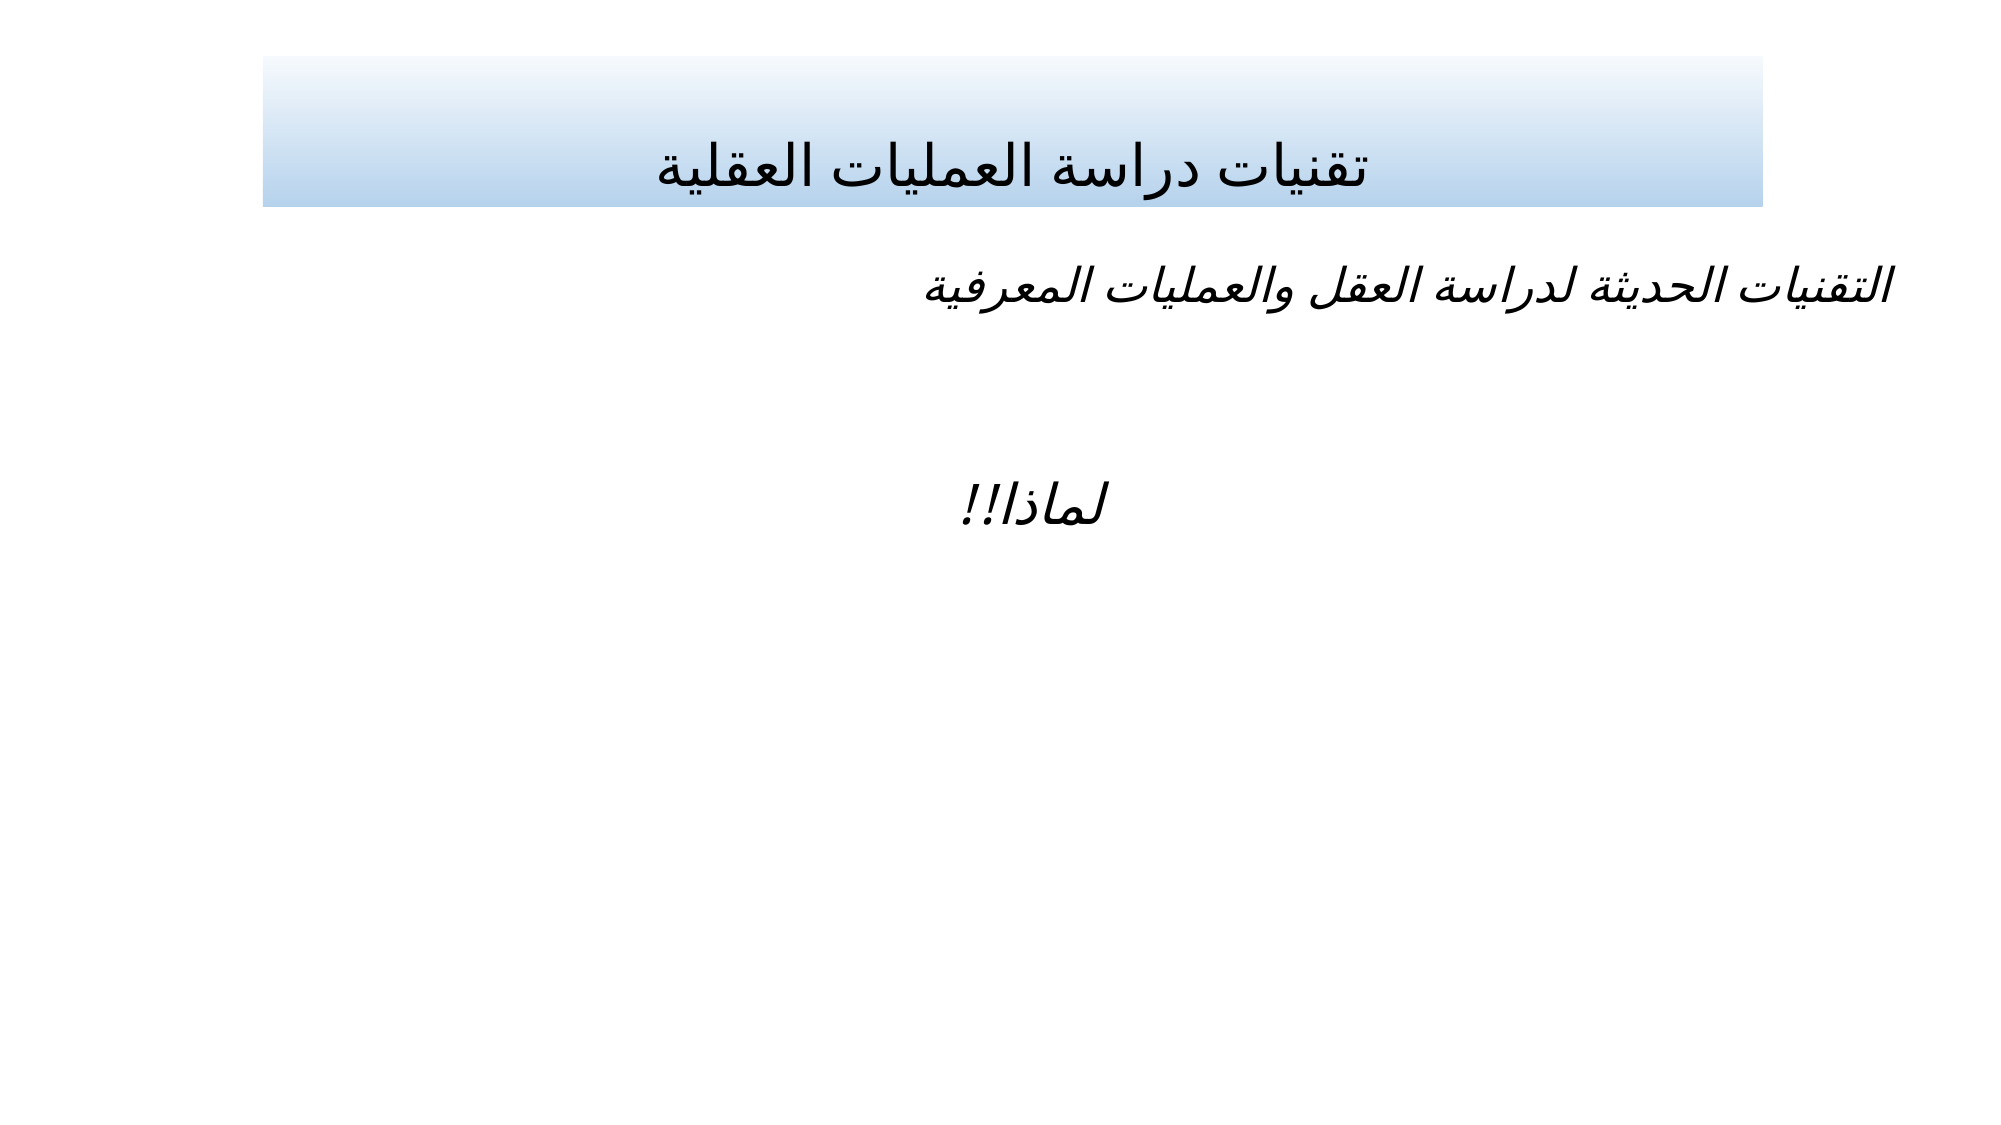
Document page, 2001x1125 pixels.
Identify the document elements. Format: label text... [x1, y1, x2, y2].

subtitle التقنيات الحديثة لدراسة العقل والعمليات المعرفية لماذا!! [150, 253, 1909, 976]
title تقنيات دراسة العمليات العقلية [262, 56, 1763, 207]
